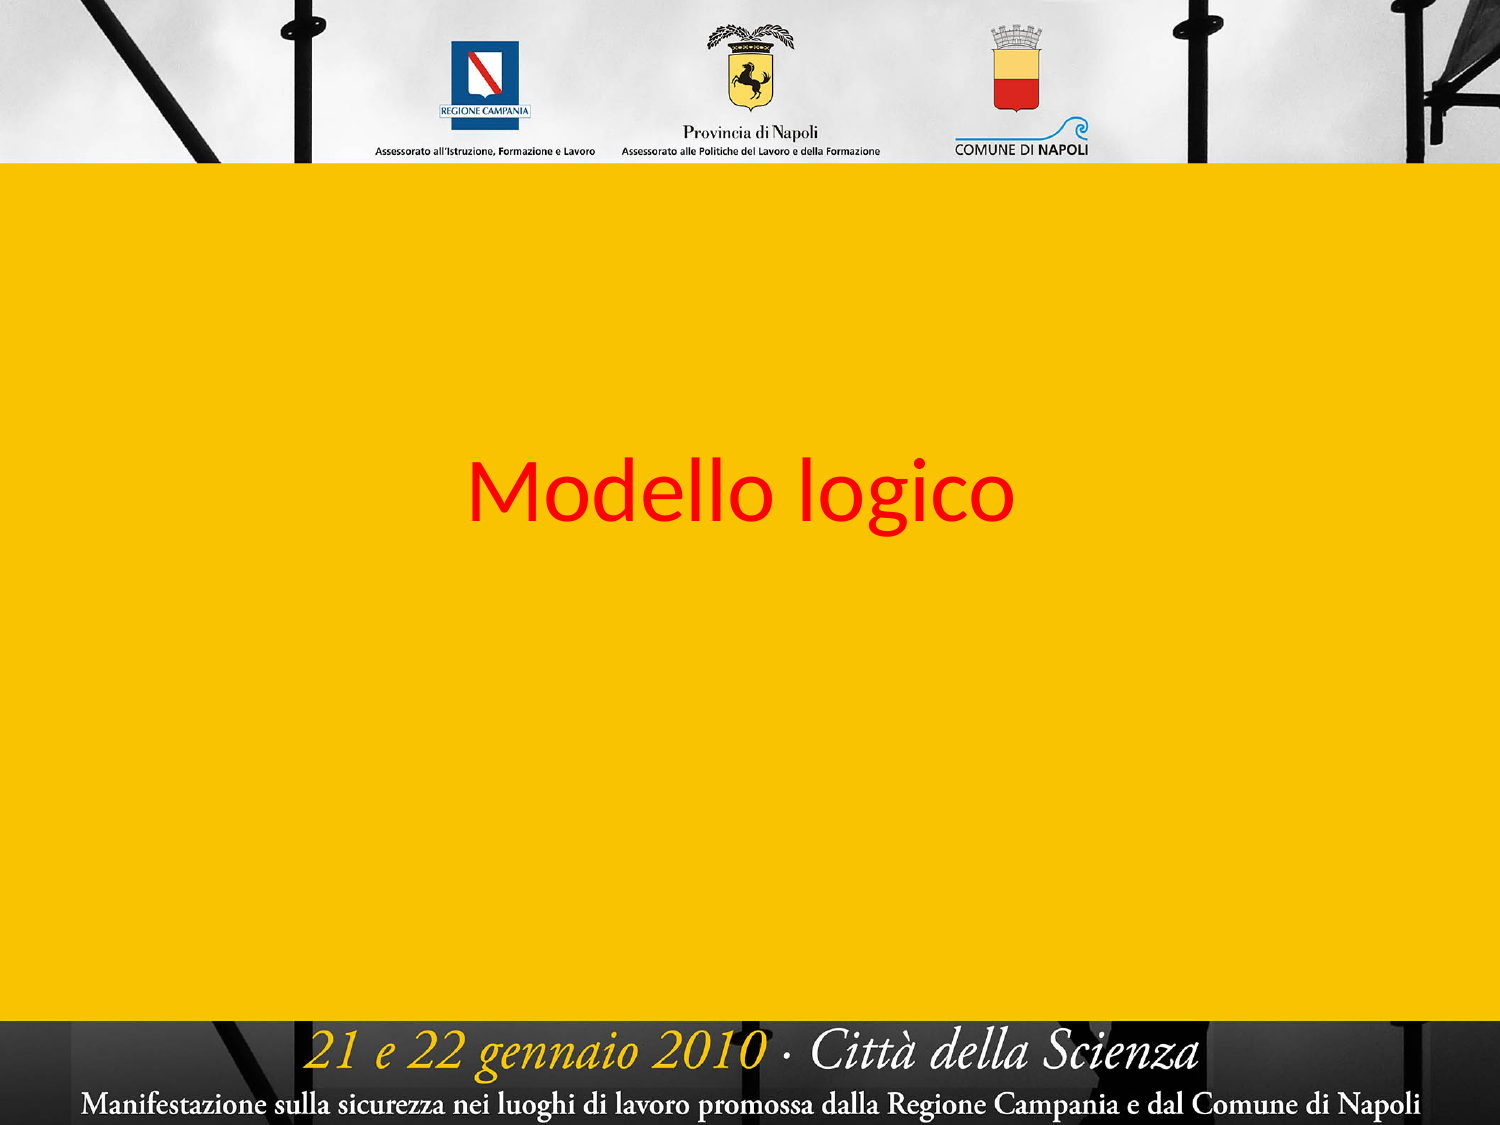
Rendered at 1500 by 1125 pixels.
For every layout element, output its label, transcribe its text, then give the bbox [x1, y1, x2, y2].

picture [0, 0, 1500, 1125]
title Modello logico [316, 348, 1166, 622]
